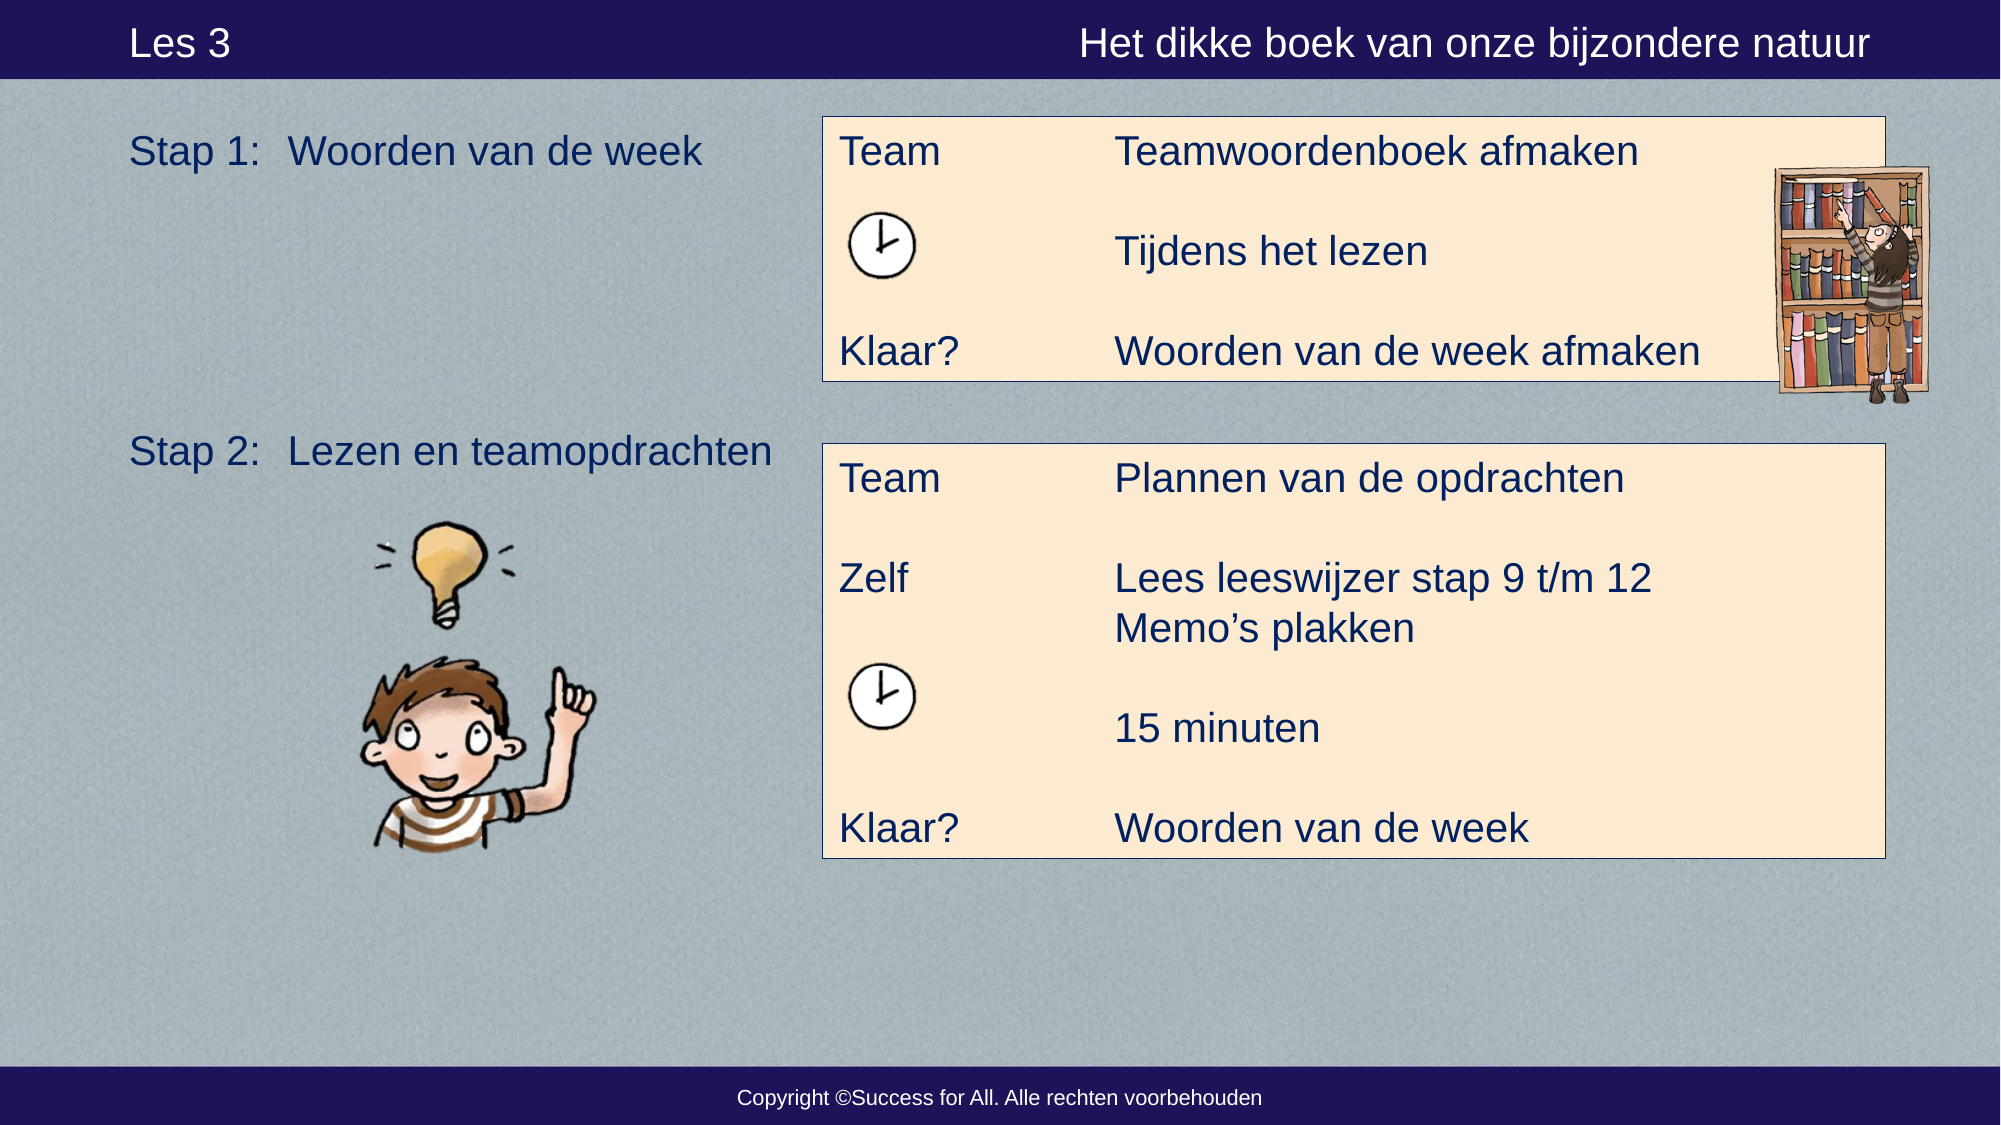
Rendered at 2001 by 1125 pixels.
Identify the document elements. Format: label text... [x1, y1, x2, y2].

text_box Het dikke boek van onze bijzondere natuur [999, 8, 1886, 73]
text_box Team Plannen van de opdrachten Zelf Lees leeswijzer stap 9 t/m 12 Memo’s plakken 15 minuten Klaar? Woorden van de week [822, 443, 1886, 859]
text_box Stap 1: Woorden van de week Stap 2: Lezen en teamopdrachten [114, 116, 907, 532]
text_box Les 3 [114, 8, 354, 73]
text_box Copyright ©Success for All. Alle rechten voorbehouden [0, 1076, 2000, 1125]
picture [0, 0, 2001, 1125]
text_box Team Teamwoordenboek afmaken Tijdens het lezen Klaar? Woorden van de week afmaken [822, 116, 1886, 382]
